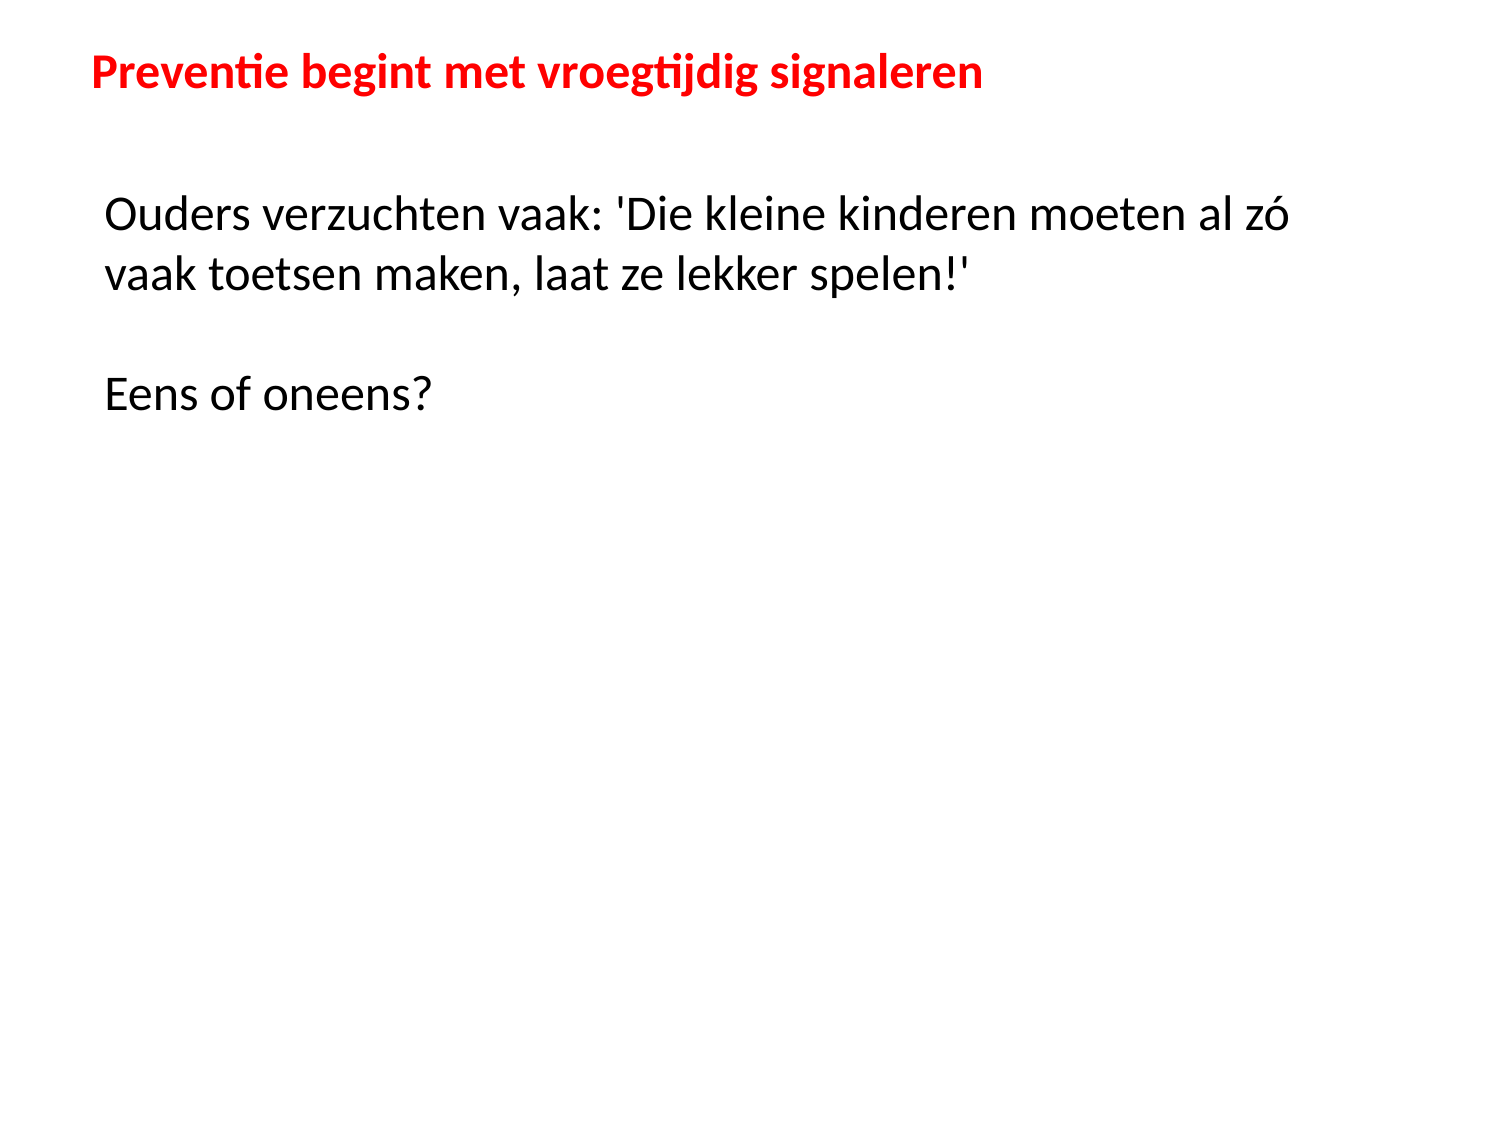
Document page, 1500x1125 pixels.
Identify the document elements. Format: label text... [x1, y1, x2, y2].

text_box Ouders verzuchten vaak: 'Die kleine kinderen moeten al zó vaak toetsen maken, laat ze lekker spelen!' Eens of oneens? [89, 172, 1401, 428]
text_box Preventie begint met vroegtijdig signaleren [76, 30, 1388, 106]
